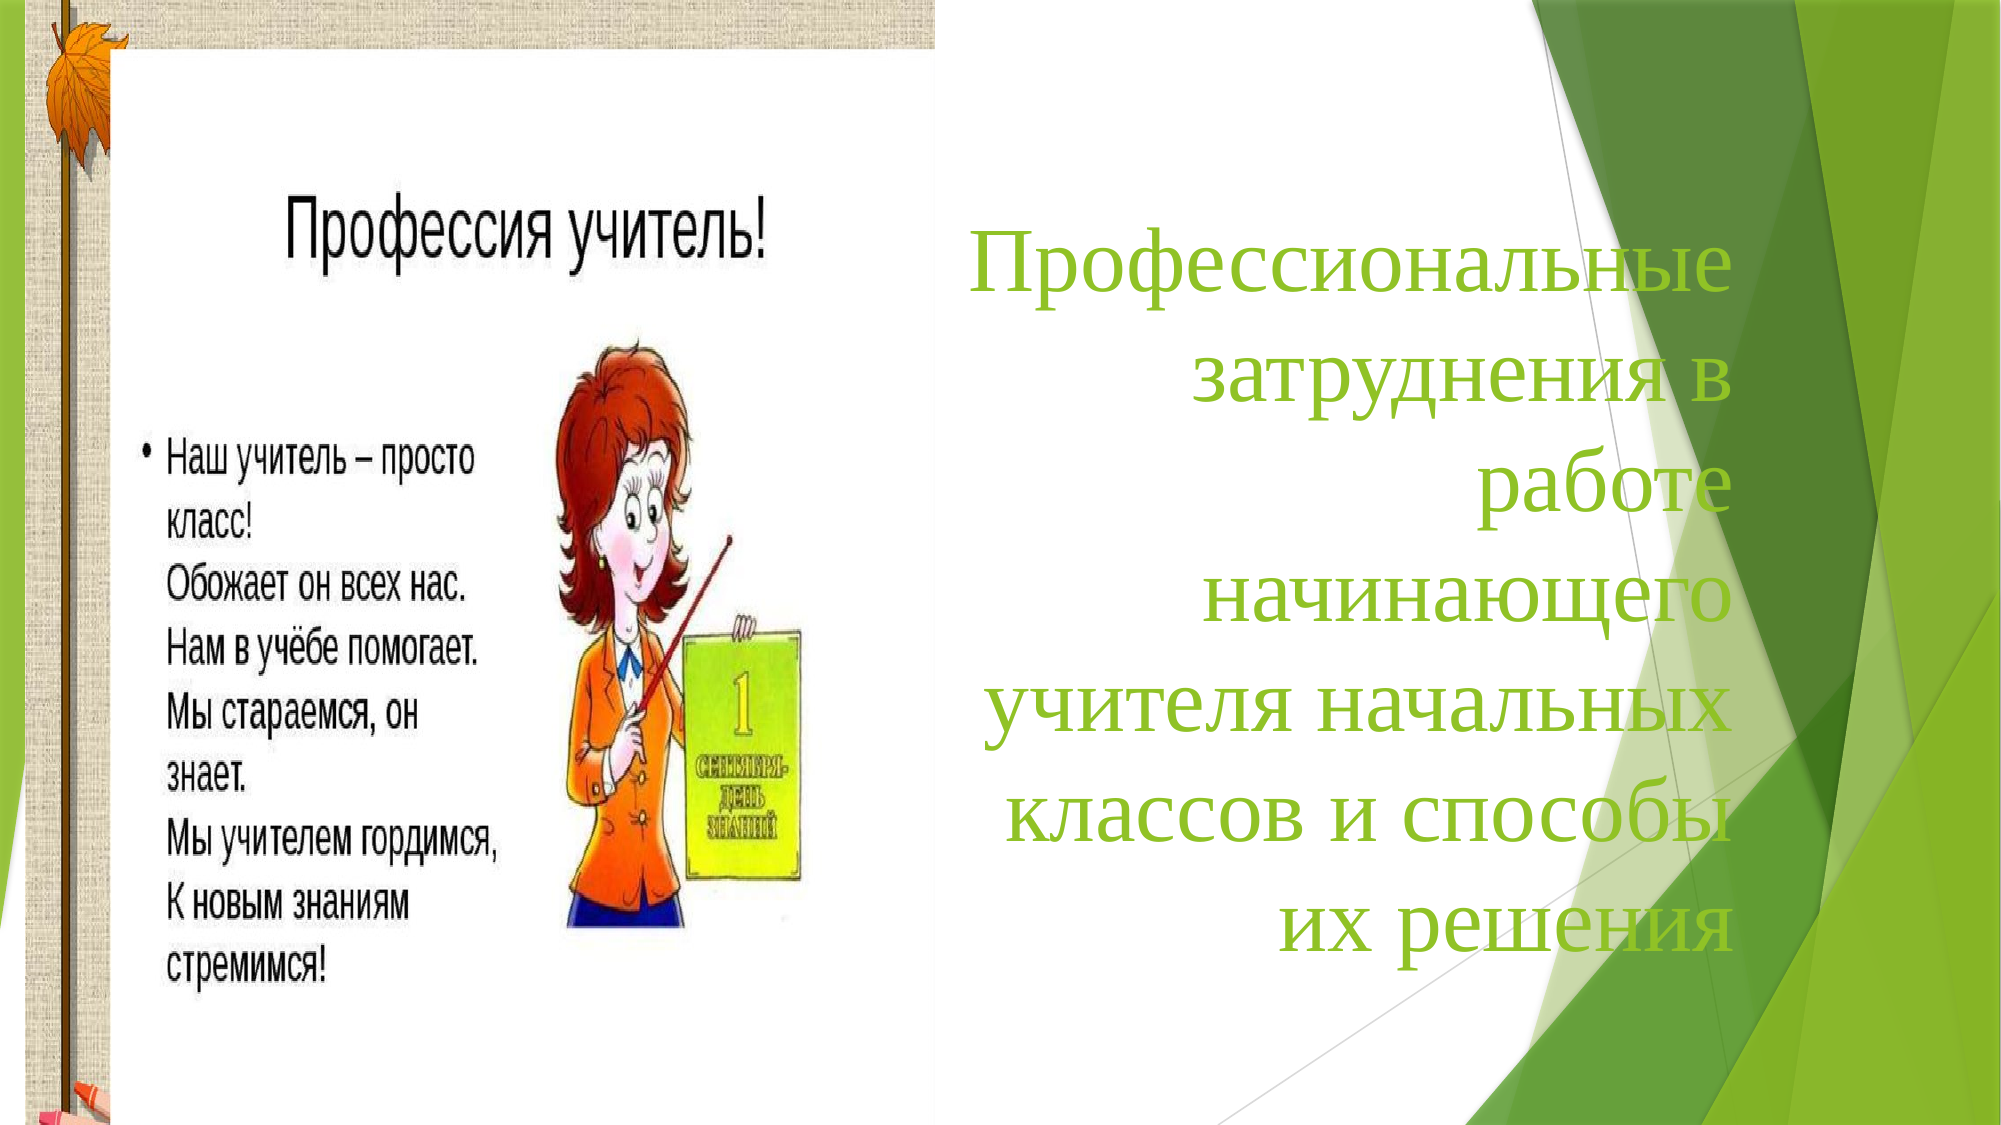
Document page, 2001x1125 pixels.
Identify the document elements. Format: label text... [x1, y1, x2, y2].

picture [25, 0, 936, 1125]
title Профессиональные затруднения в работе начинающего учителя начальных классов и способы их решения [941, 184, 1750, 978]
